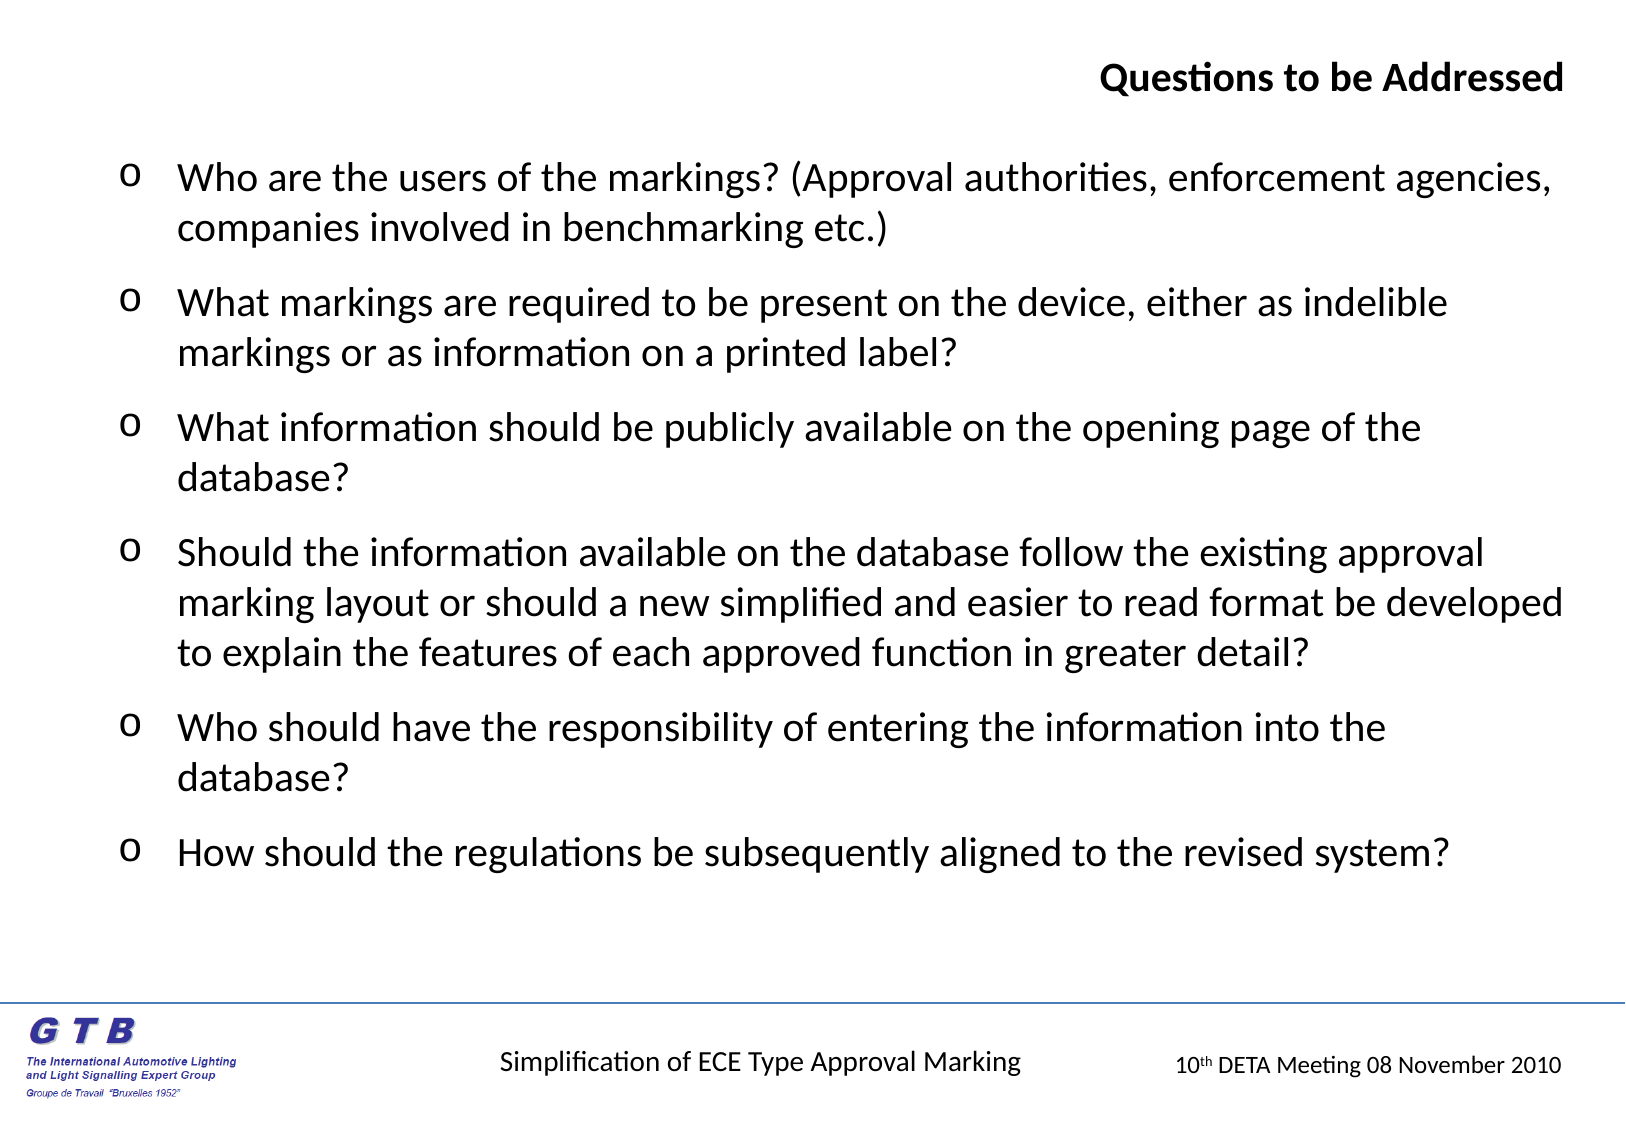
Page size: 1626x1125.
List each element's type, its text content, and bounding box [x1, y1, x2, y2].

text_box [0, 1002, 1625, 1107]
text_box Questions to be Addressed Who are the users of the markings? (Approval authorities, enforcement agencies, companies involved in benchmarking etc.) What markings are required to be present on the device, either as indelible markings or as information on a printed label? What information should be publicly available on the opening page of the database? Should the information available on the database follow the existing approval marking layout or should a new simplified and easier to read format be developed to explain the features of each approved function in greater detail? Who should have the responsibility of entering the information into the database? How should the regulations be subsequently aligned to the revised system? [44, 42, 1581, 883]
